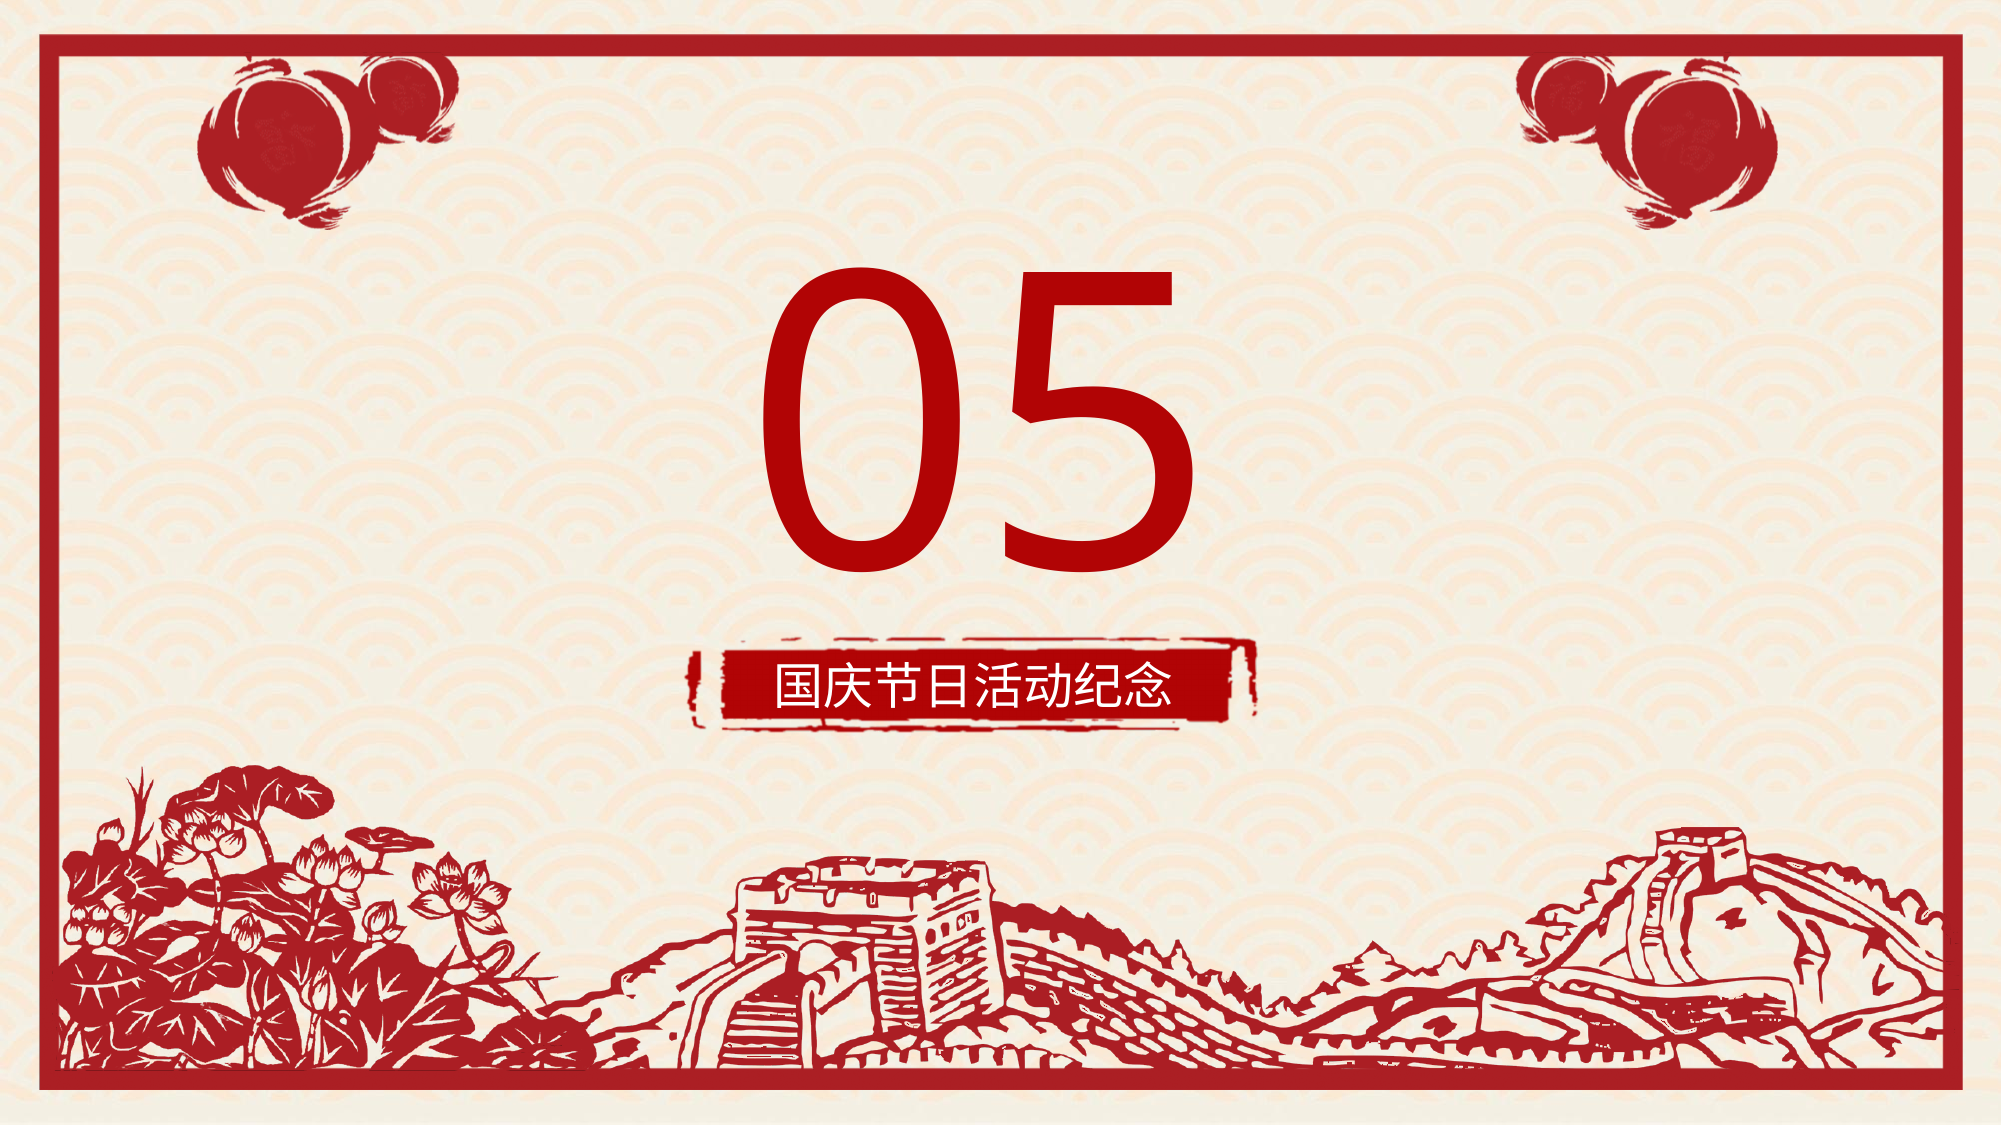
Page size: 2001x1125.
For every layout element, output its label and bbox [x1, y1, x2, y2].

text_box [667, 628, 1264, 742]
picture [0, 0, 2001, 1125]
